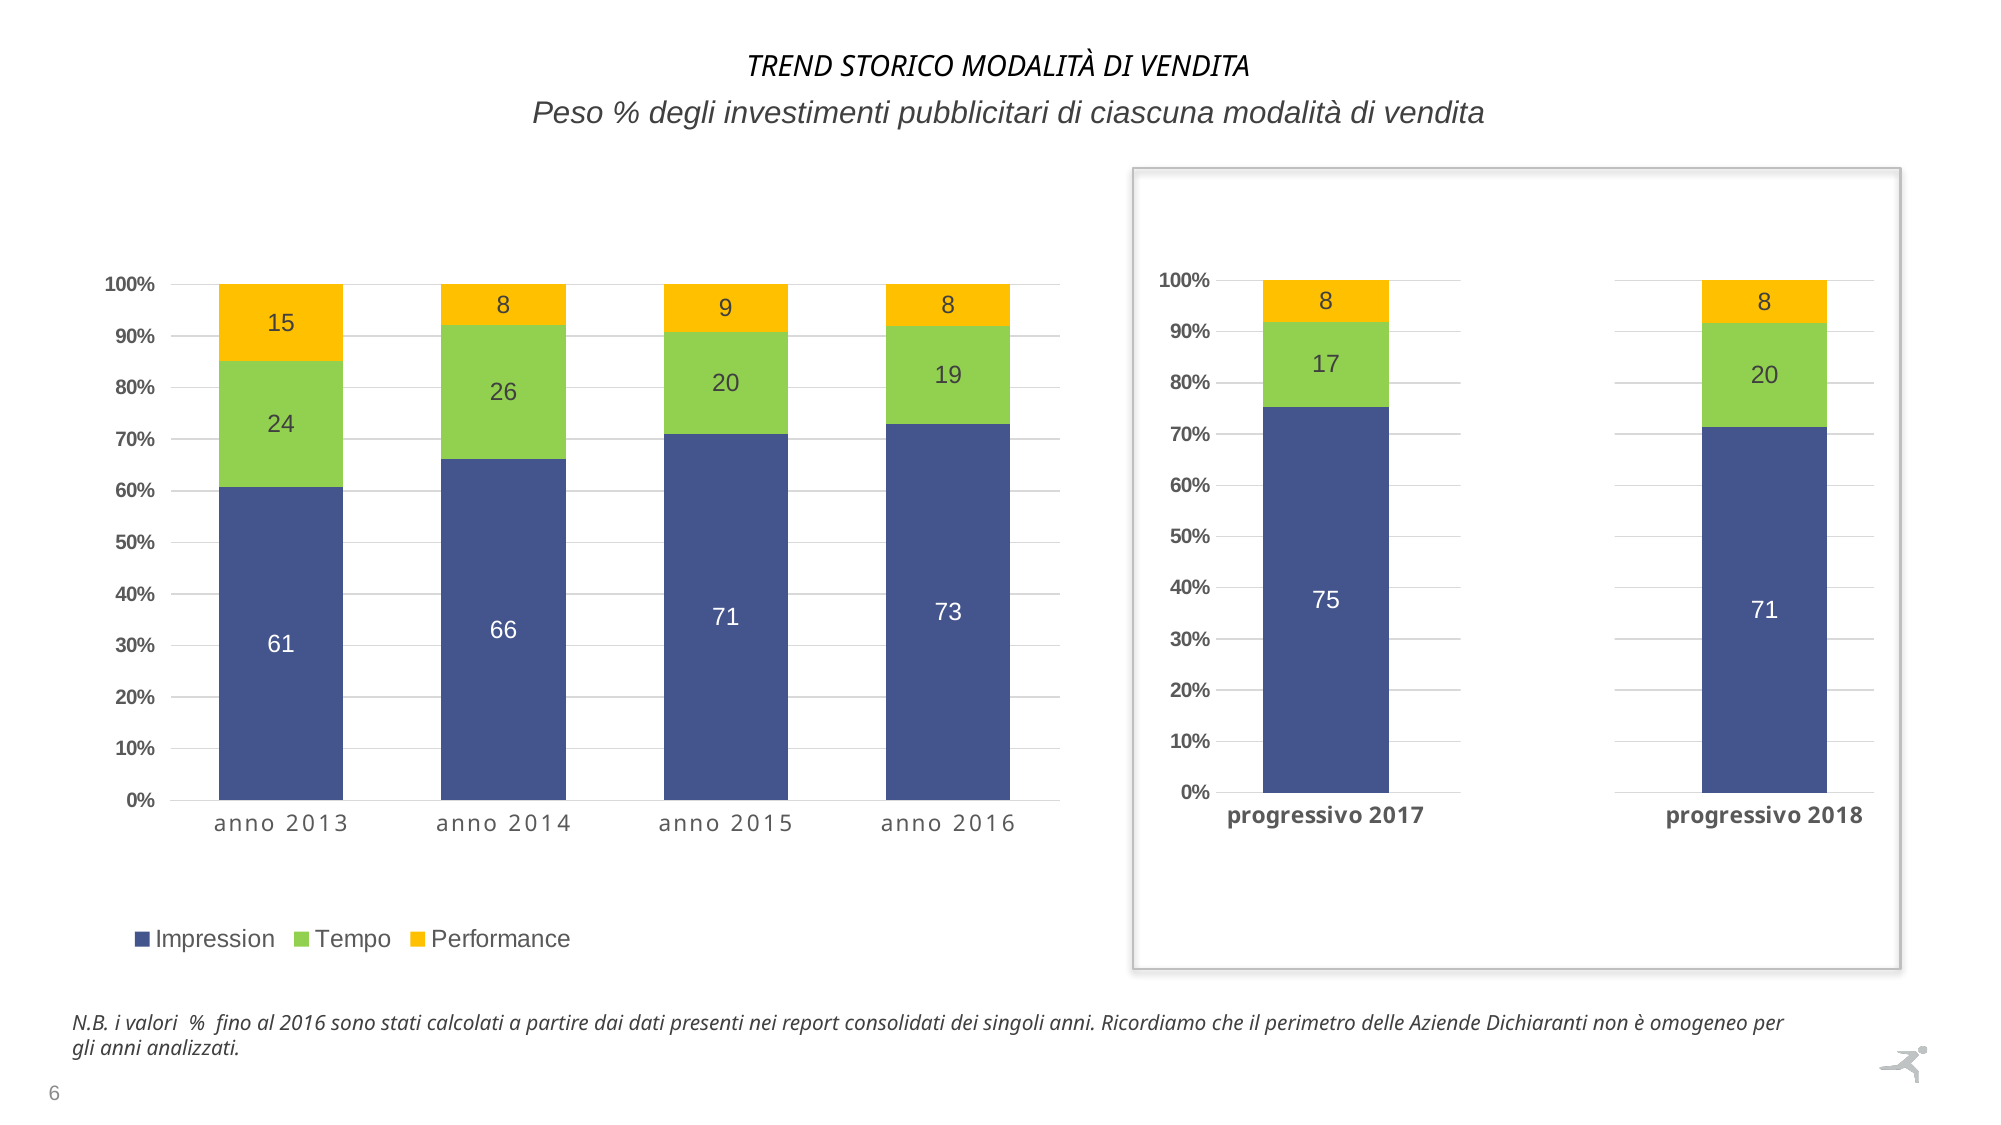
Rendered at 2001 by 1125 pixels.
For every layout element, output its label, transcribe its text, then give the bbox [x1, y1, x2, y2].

text_box Peso % degli investimenti pubblicitari di ciascuna modalità di vendita [353, 85, 1666, 138]
subtitle Trend STORICO modalità di vendita [344, 28, 1652, 101]
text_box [104, 167, 1901, 970]
text_box N.B. i valori % fino al 2016 sono stati calcolati a partire dai dati presenti nei report consolidati dei singoli anni. Ricordiamo che il perimetro delle Aziende Dichiaranti non è omogeneo per gli anni analizzati. [57, 1002, 1820, 1068]
slide_number 6 [0, 1061, 75, 1122]
